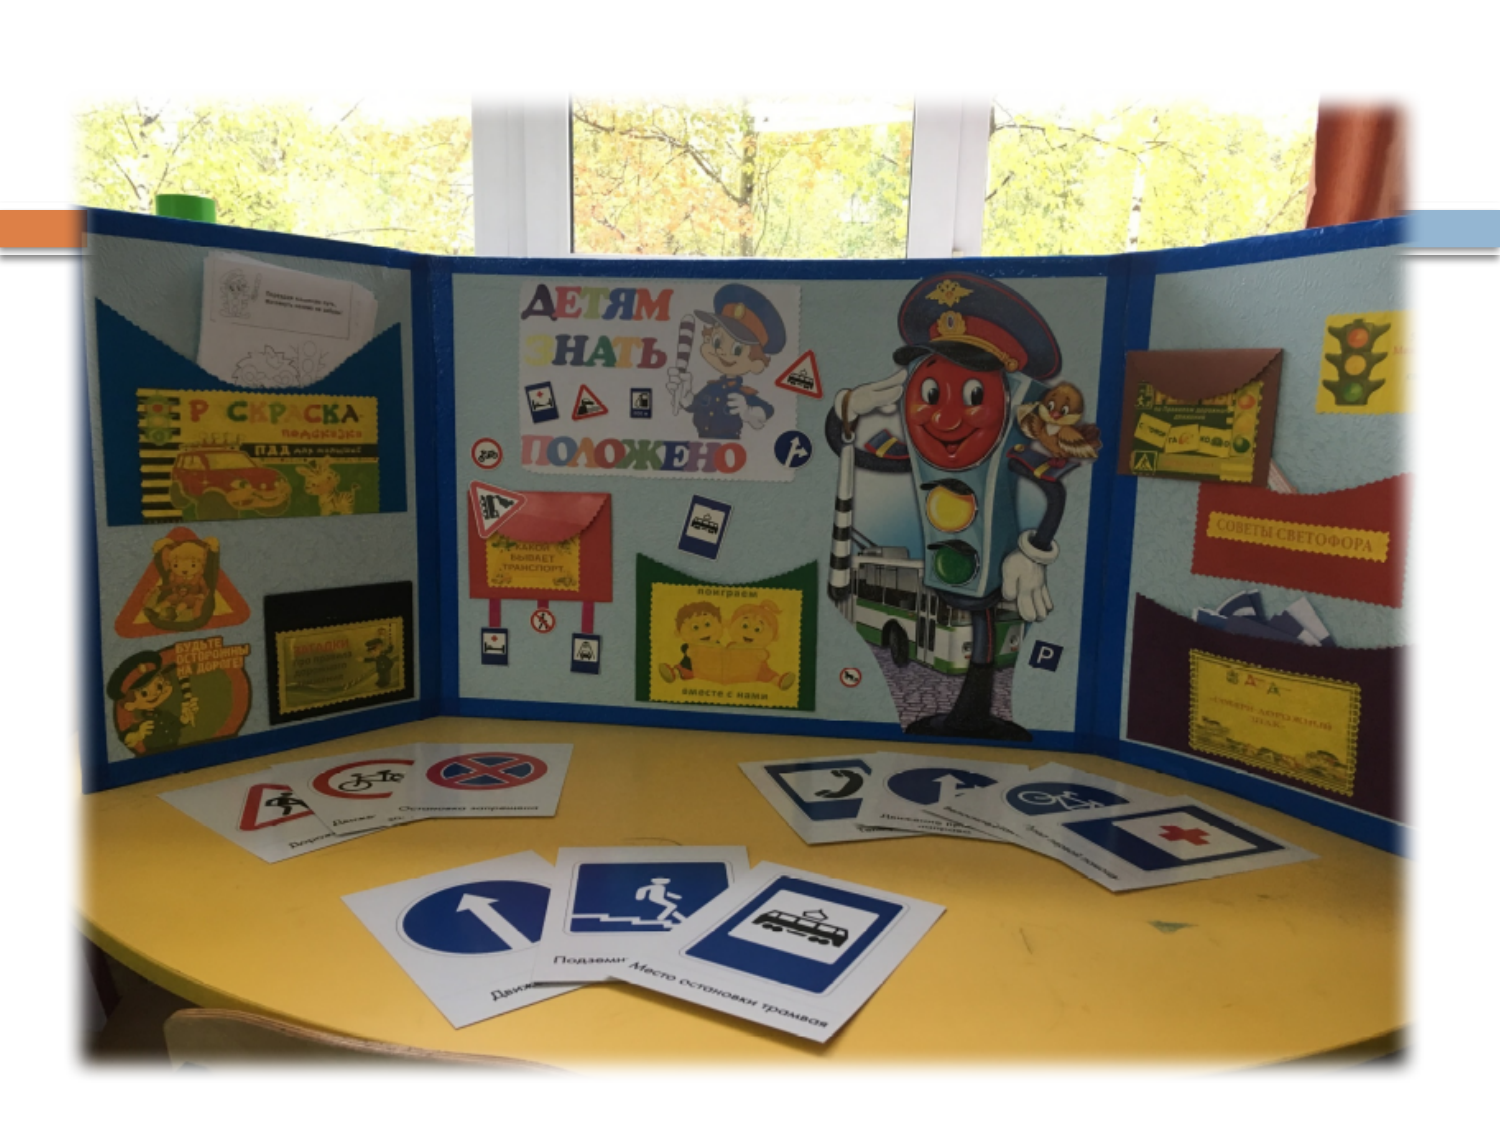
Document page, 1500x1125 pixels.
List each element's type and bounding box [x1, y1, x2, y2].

picture [64, 89, 1424, 1083]
